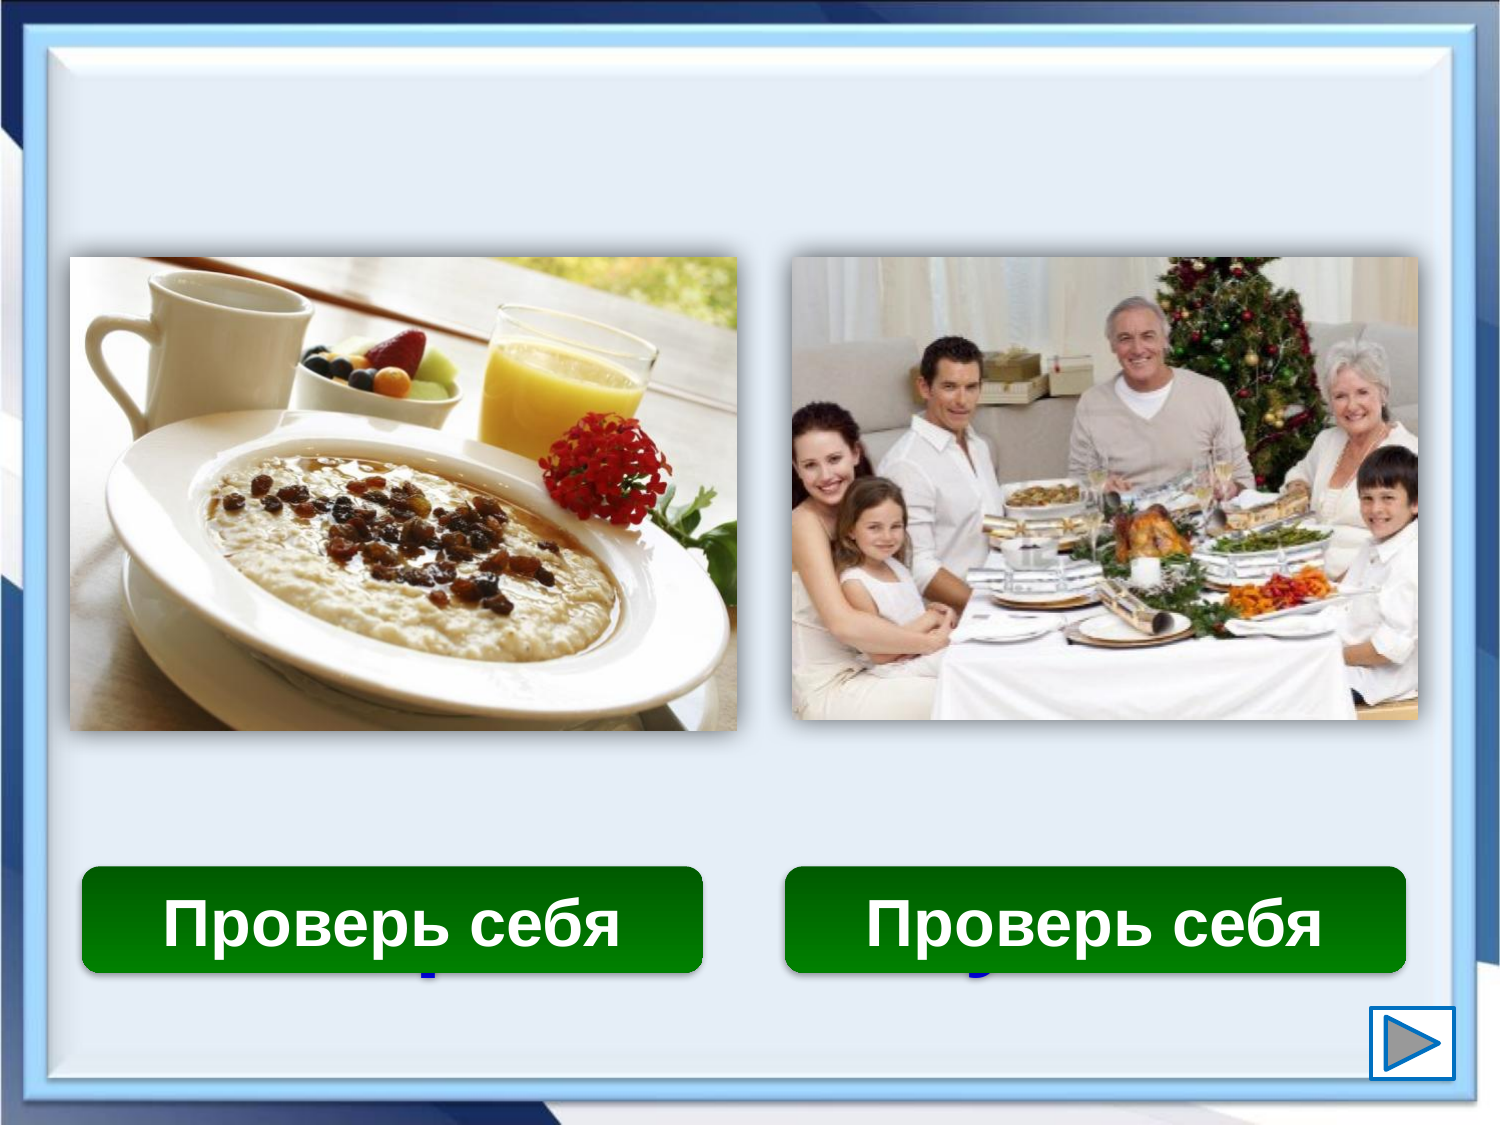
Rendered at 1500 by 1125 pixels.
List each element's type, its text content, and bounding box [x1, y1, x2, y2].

text_box Проверь себя [783, 864, 1409, 975]
picture [0, 0, 1500, 1125]
text_box [1369, 1006, 1456, 1081]
text_box Проверь себя [79, 864, 706, 975]
